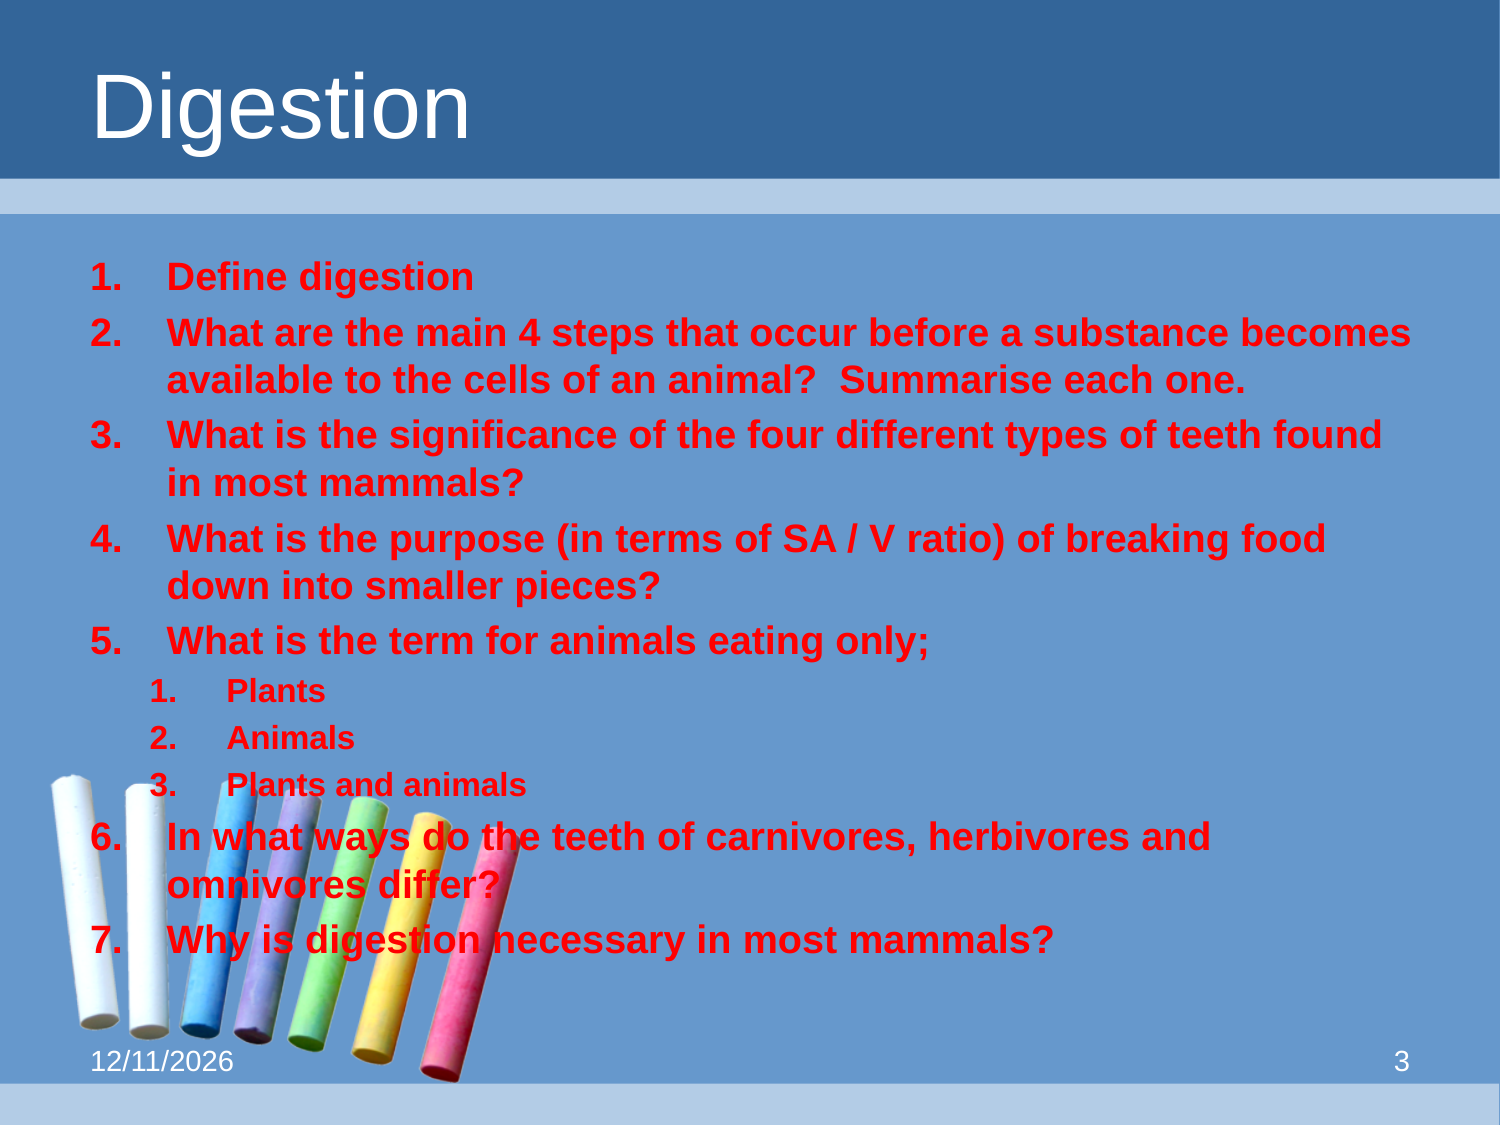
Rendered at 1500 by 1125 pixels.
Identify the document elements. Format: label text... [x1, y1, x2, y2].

title Digestion [74, 42, 1436, 162]
slide_number 3 [1074, 1034, 1426, 1081]
list Define digestion What are the main 4 steps that occur before a substance becomes available to the cells of an animal? Summarise each one. What is the significance of the four different types of teeth found in most mammals? What is the purpose (in terms of SA / V ratio) of breaking food down into smaller pieces? What is the term for animals eating only; Plants Animals Plants and animals In what ways do the teeth of carnivores, herbivores and omnivores differ? Why is digestion necessary in most mammals? [74, 243, 1436, 1000]
picture [35, 769, 532, 1087]
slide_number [74, 1034, 426, 1081]
